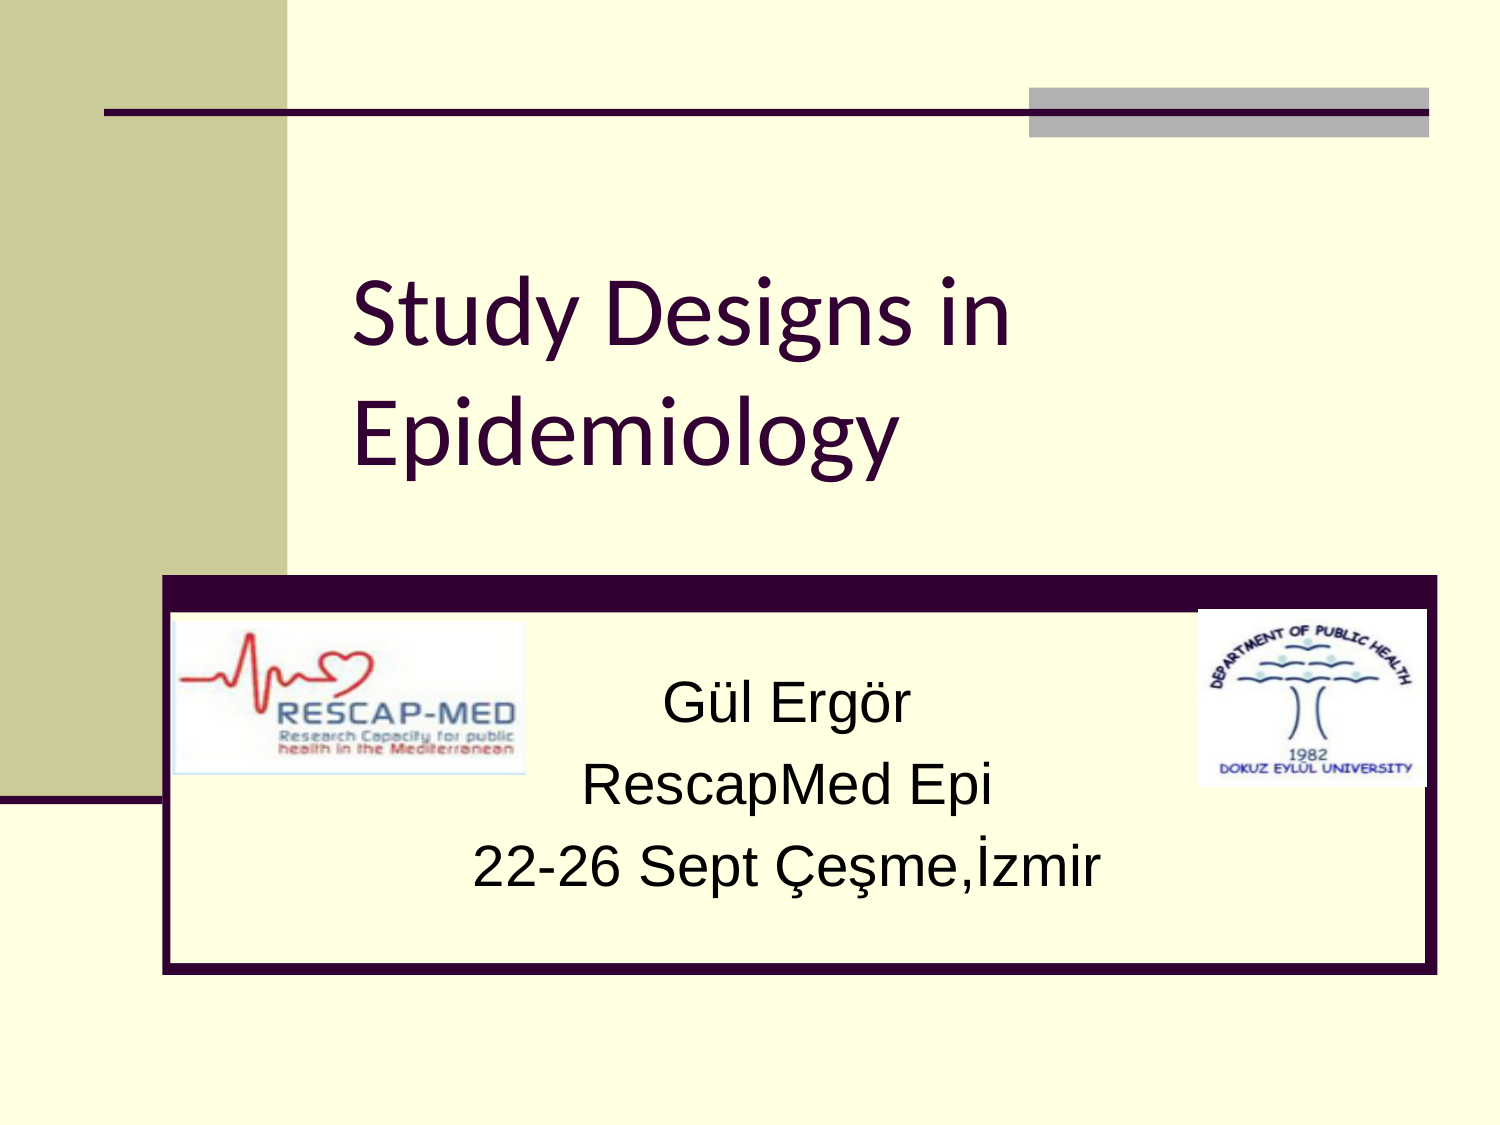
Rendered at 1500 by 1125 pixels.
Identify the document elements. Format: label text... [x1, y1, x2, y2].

title Study Designs in Epidemiology [336, 184, 1425, 548]
subtitle Gül Ergör RescapMed Epi 22-26 Sept Çeşme,İzmir [224, 649, 1351, 913]
picture [1198, 609, 1427, 788]
picture [170, 621, 526, 776]
